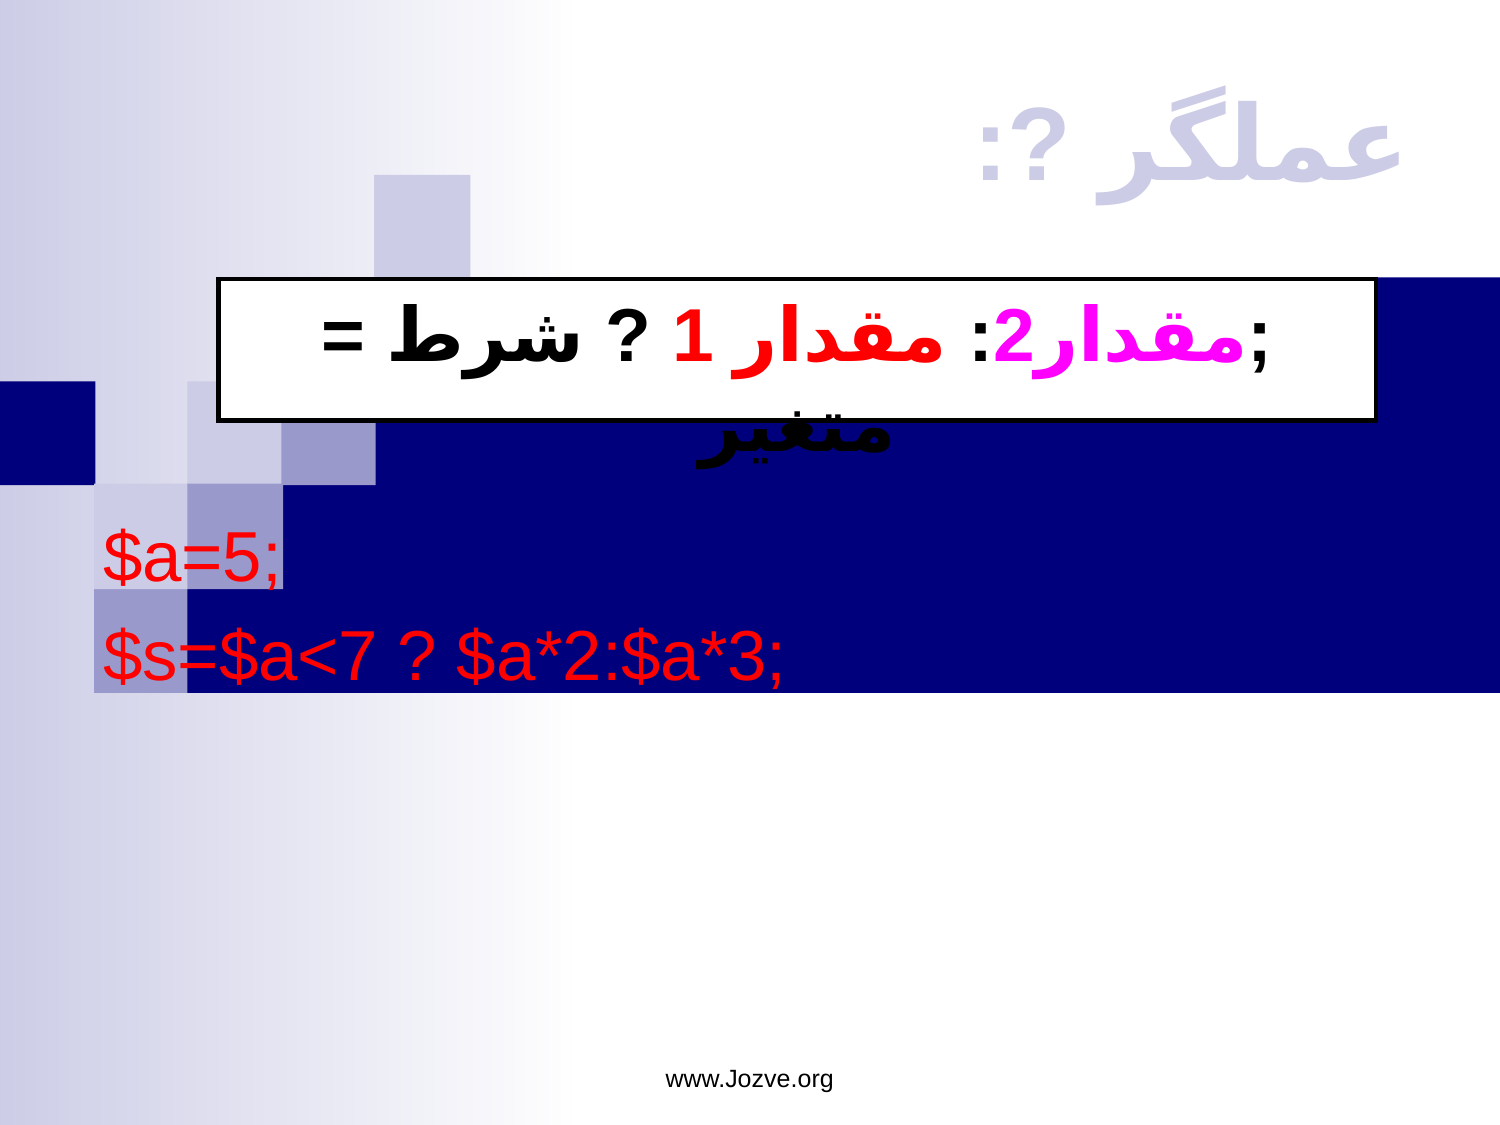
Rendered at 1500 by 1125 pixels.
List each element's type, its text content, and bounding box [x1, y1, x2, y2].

text_box :? عملگر [74, 45, 1425, 233]
text_box [123, 538, 1306, 823]
text_box ;مقدار2: مقدار 1 ? شرط = متغیر [218, 278, 1376, 421]
footer www.Jozve.org [512, 1024, 988, 1101]
text_box $a=5; $s=$a<7 ? $a*2:$a*3; [88, 503, 1270, 787]
